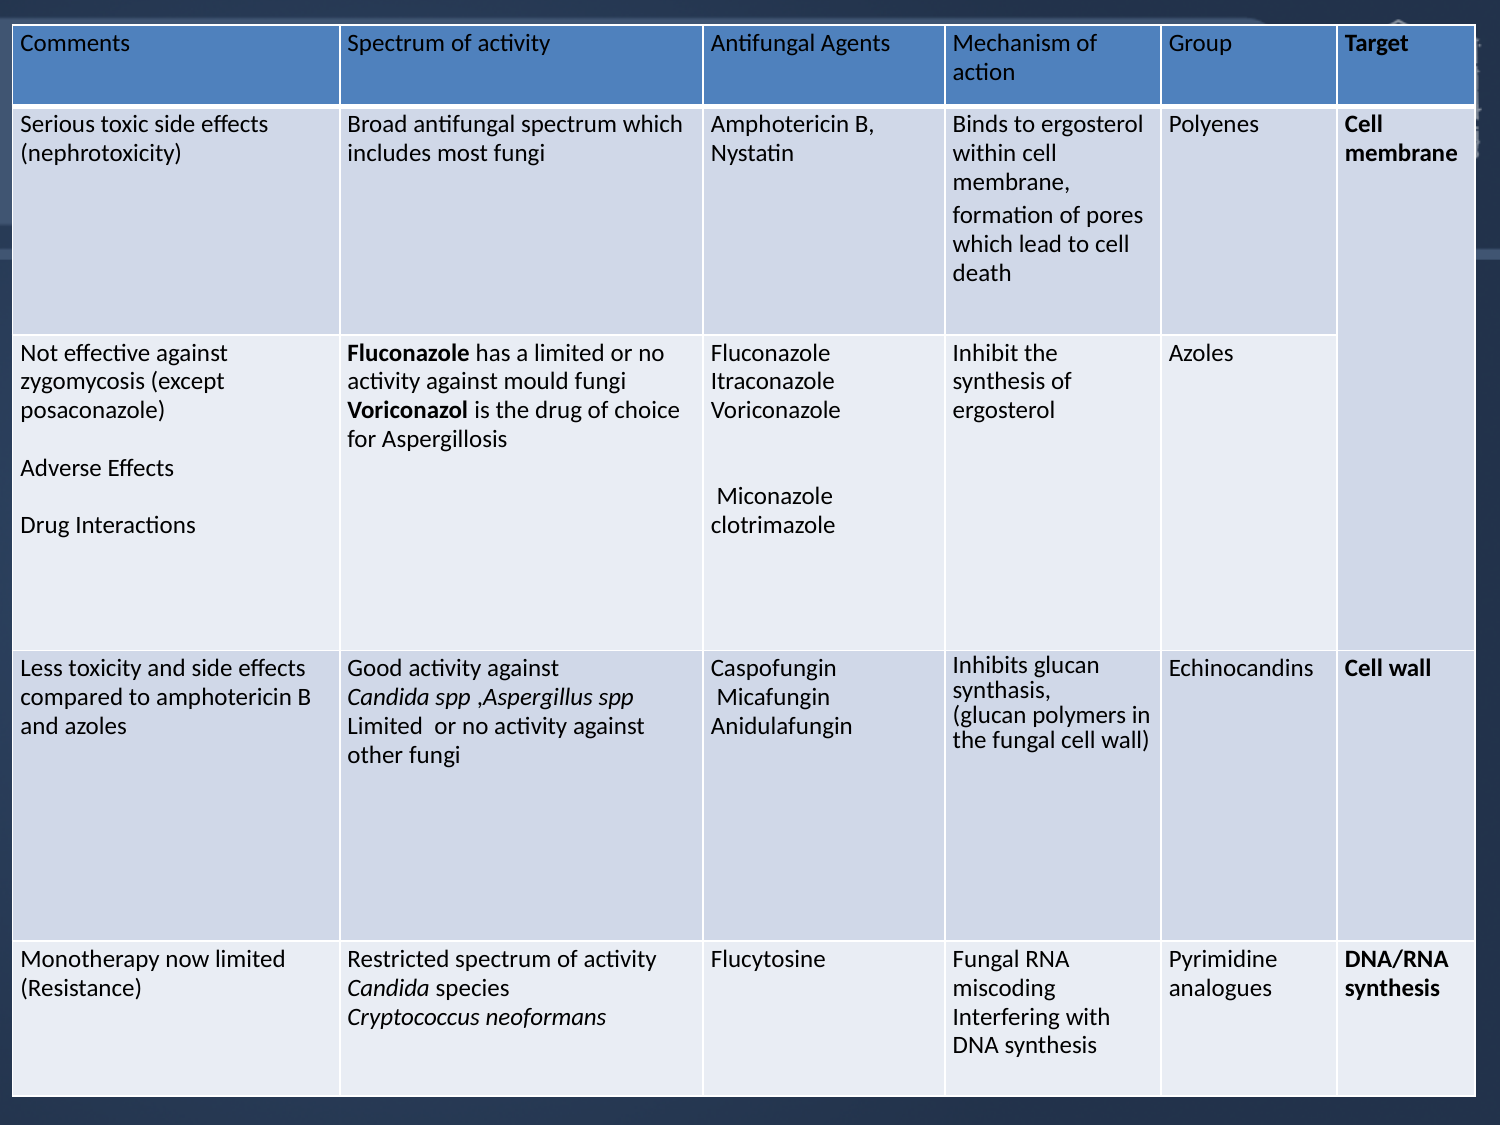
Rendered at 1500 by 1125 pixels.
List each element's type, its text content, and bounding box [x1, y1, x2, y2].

table_cell Echinocandins [1162, 651, 1336, 940]
picture [0, 0, 1500, 1125]
table_cell Good activity against Candida spp ,Aspergillus spp Limited or no activity against other fungi [341, 651, 702, 940]
table_cell Broad antifungal spectrum which includes most fungi [341, 109, 702, 334]
table_cell Restricted spectrum of activity Candida species Cryptococcus neoformans [341, 942, 702, 1095]
table_cell Inhibits glucan synthasis, (glucan polymers in the fungal cell wall) [946, 651, 1160, 940]
table_cell Fluconazole Itraconazole Voriconazole Miconazole clotrimazole [704, 336, 944, 650]
table_header Target [1338, 26, 1474, 104]
table_cell Flucytosine [704, 942, 944, 1095]
table_cell Caspofungin Micafungin Anidulafungin [704, 651, 944, 940]
table_cell DNA/RNA synthesis [1338, 942, 1474, 1095]
table_cell Pyrimidine analogues [1162, 942, 1336, 1095]
table_cell Monotherapy now limited (Resistance) [13, 942, 339, 1095]
table_cell Polyenes [1162, 109, 1336, 334]
table_cell Cell membrane [1338, 109, 1474, 650]
table_cell Fungal RNA miscoding Interfering with DNA synthesis [946, 942, 1160, 1095]
table_cell Serious toxic side effects (nephrotoxicity) [13, 109, 339, 334]
table_cell Binds to ergosterol within cell membrane, formation of pores which lead to cell death [946, 109, 1160, 334]
table_header Mechanism of action [946, 26, 1160, 104]
table_header Group [1162, 26, 1336, 104]
table_header Spectrum of activity [341, 26, 702, 104]
table_cell Cell wall [1338, 651, 1474, 940]
table_cell Not effective against zygomycosis (except posaconazole) Adverse Effects Drug Interactions [13, 336, 339, 650]
table_header Comments [13, 26, 339, 104]
table_header Antifungal Agents [704, 26, 944, 104]
table_cell Fluconazole has a limited or no activity against mould fungi Voriconazol is the drug of choice for Aspergillosis [341, 336, 702, 650]
table_cell Inhibit the synthesis of ergosterol [946, 336, 1160, 650]
table_cell Azoles [1162, 336, 1336, 650]
table_cell Amphotericin B, Nystatin [704, 109, 944, 334]
table_cell Less toxicity and side effects compared to amphotericin B and azoles [13, 651, 339, 940]
